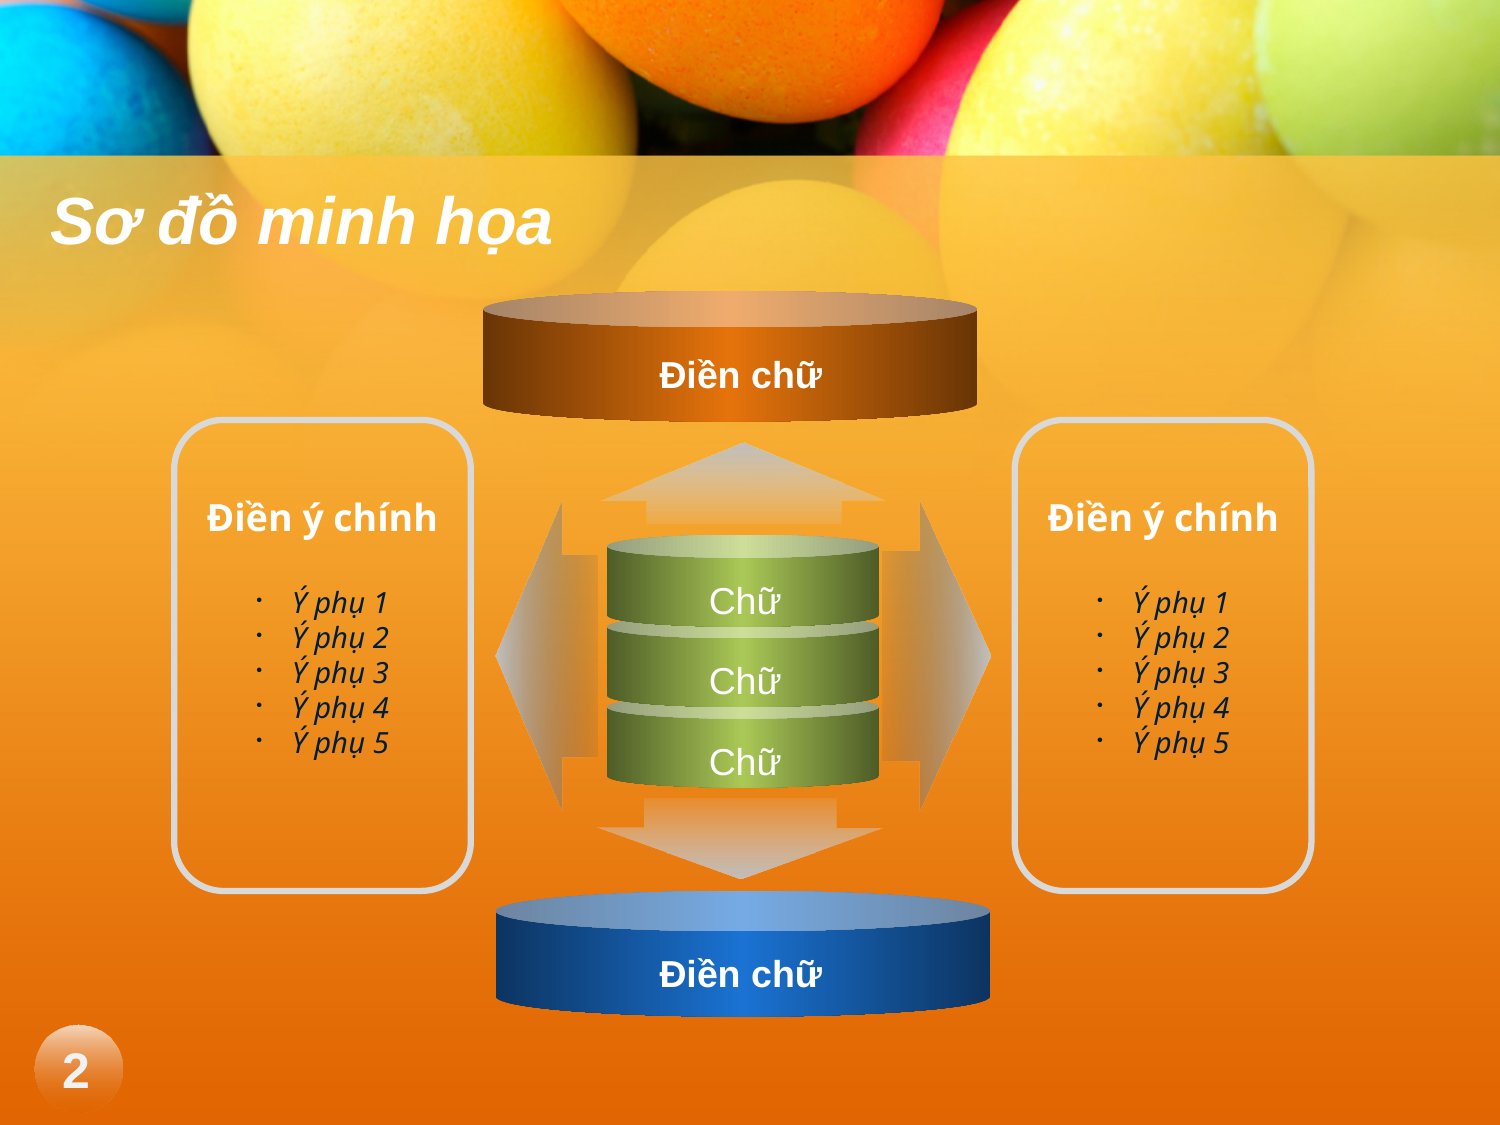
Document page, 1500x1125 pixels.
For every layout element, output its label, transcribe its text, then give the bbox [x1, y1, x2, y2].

picture [0, 0, 1500, 1125]
text_box 2 [34, 1024, 123, 1113]
title Sơ đồ minh họa [34, 158, 1273, 277]
picture [131, 95, 137, 103]
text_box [173, 290, 1312, 1017]
